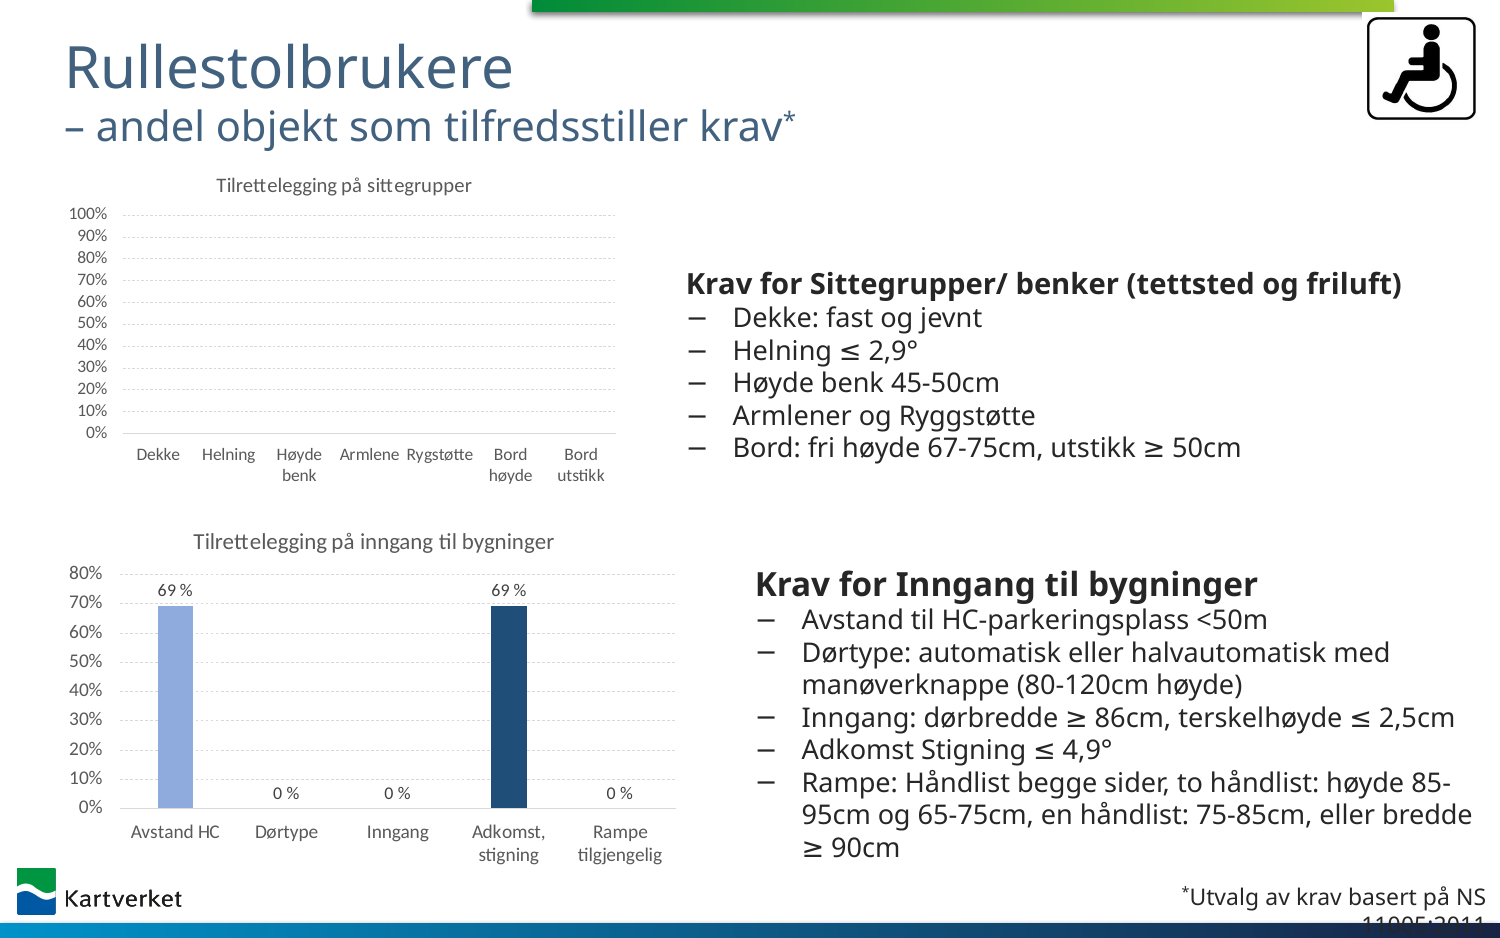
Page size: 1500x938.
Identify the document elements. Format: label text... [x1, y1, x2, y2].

text_box Krav for Sittegrupper/ benker (tettsted og friluft) Dekke: fast og jevnt Helning ≤ 2,9° Høyde benk 45-50cm Armlener og Ryggstøtte Bord: fri høyde 67-75cm, utstikk ≥ 50cm [670, 258, 1418, 471]
picture [62, 166, 626, 492]
text_box *Utvalg av krav basert på NS 11005:2011 [1068, 873, 1500, 938]
text_box Rullestolbrukere – andel objekt som tilfredsstiller krav* [49, 25, 1431, 158]
text_box Krav for Inngang til bygninger Avstand til HC-parkeringsplass <50m Dørtype: automatisk eller halvautomatisk med manøverknappe (80-120cm høyde) Inngang: dørbredde ≥ 86cm, terskelhøyde ≤ 2,5cm Adkomst Stigning ≤ 4,9° Rampe: Håndlist begge sider, to håndlist: høyde 85-95cm og 65-75cm, en håndlist: 75-85cm, eller bredde ≥ 90cm [740, 555, 1491, 870]
picture [62, 520, 687, 874]
picture [1362, 12, 1481, 126]
